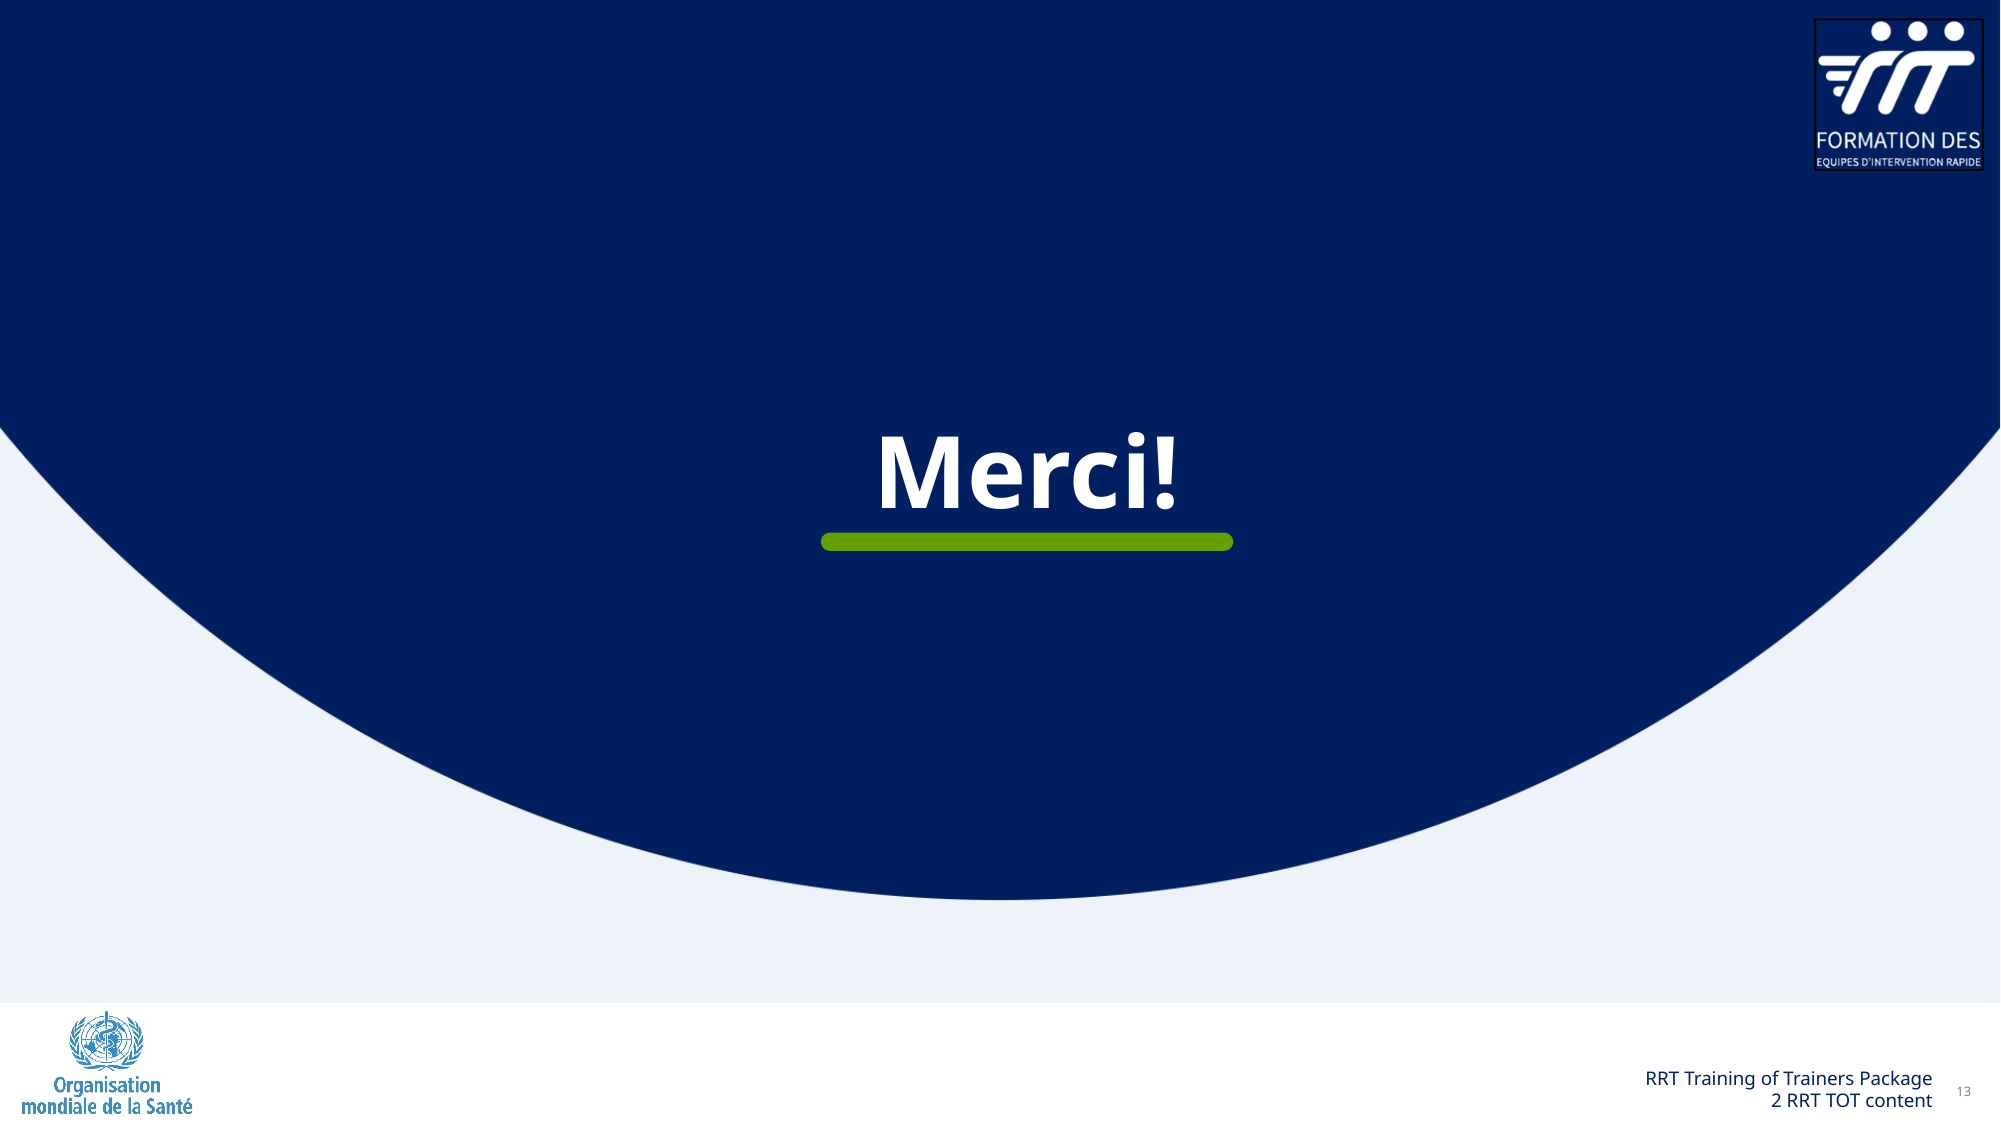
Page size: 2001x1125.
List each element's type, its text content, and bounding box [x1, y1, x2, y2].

picture [20, 1009, 193, 1115]
list Merci! [95, 322, 1959, 631]
picture [0, 0, 2001, 1003]
